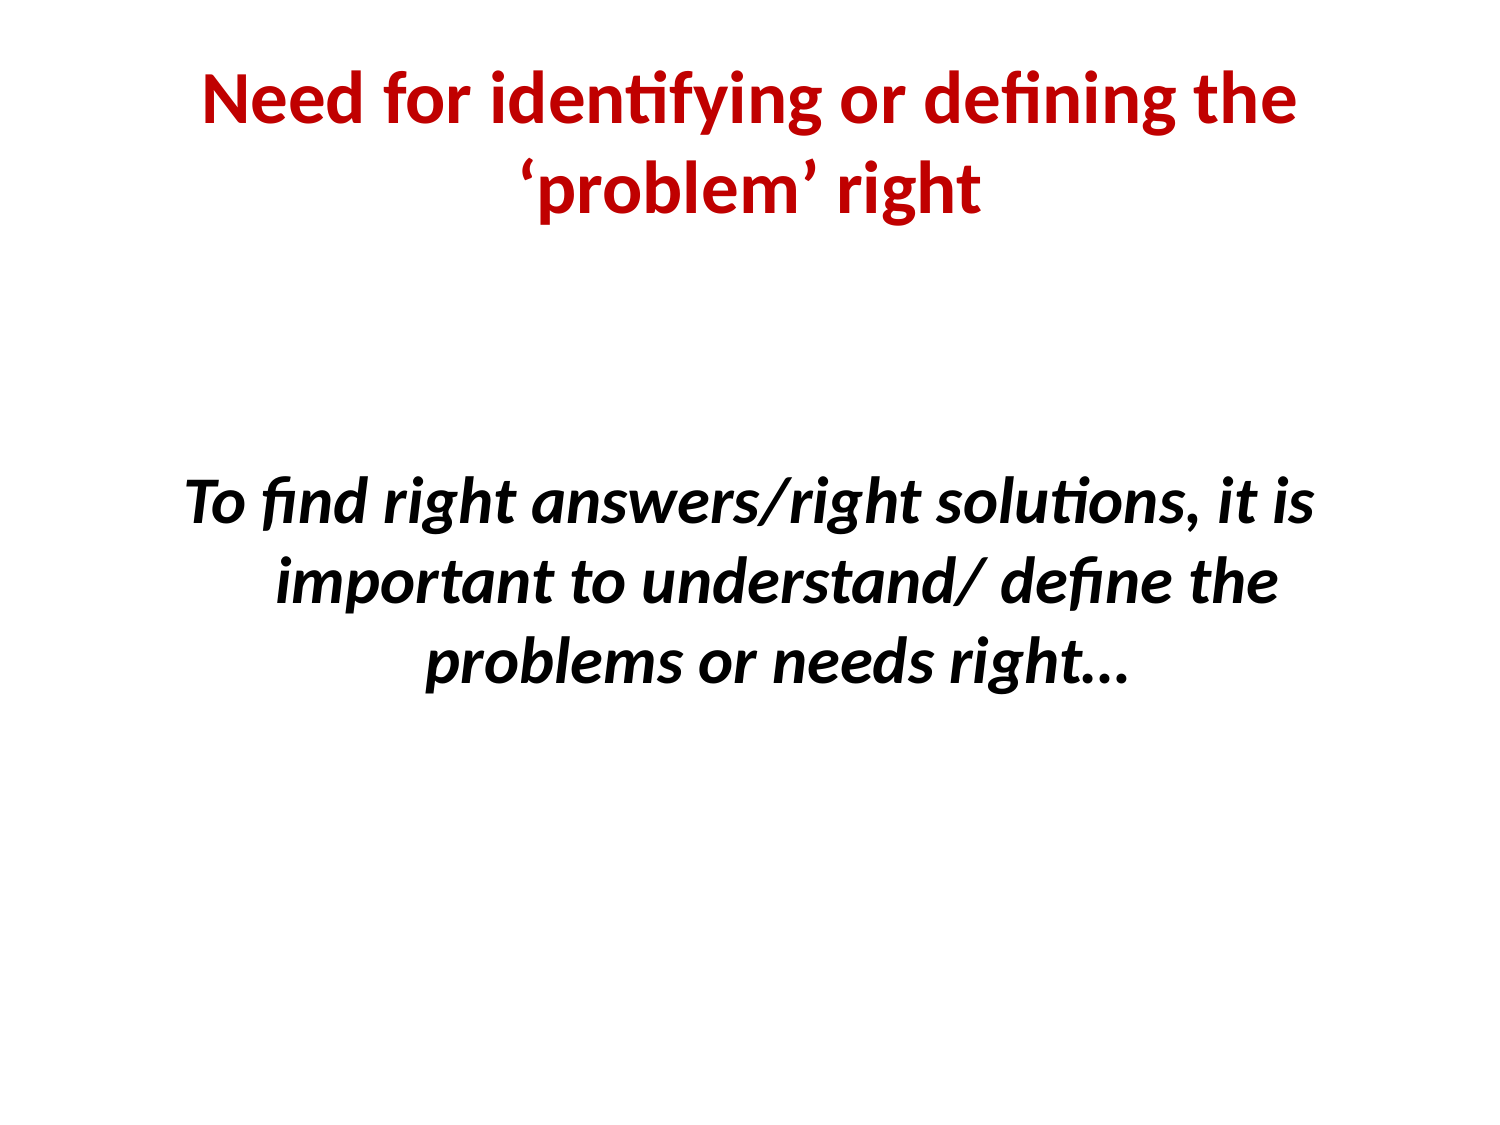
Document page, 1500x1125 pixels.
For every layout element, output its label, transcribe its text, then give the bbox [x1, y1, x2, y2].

title Need for identifying or defining the ‘problem’ right [75, 45, 1425, 233]
list To find right answers/right solutions, it is important to understand/ define the problems or needs right… [75, 262, 1425, 1005]
